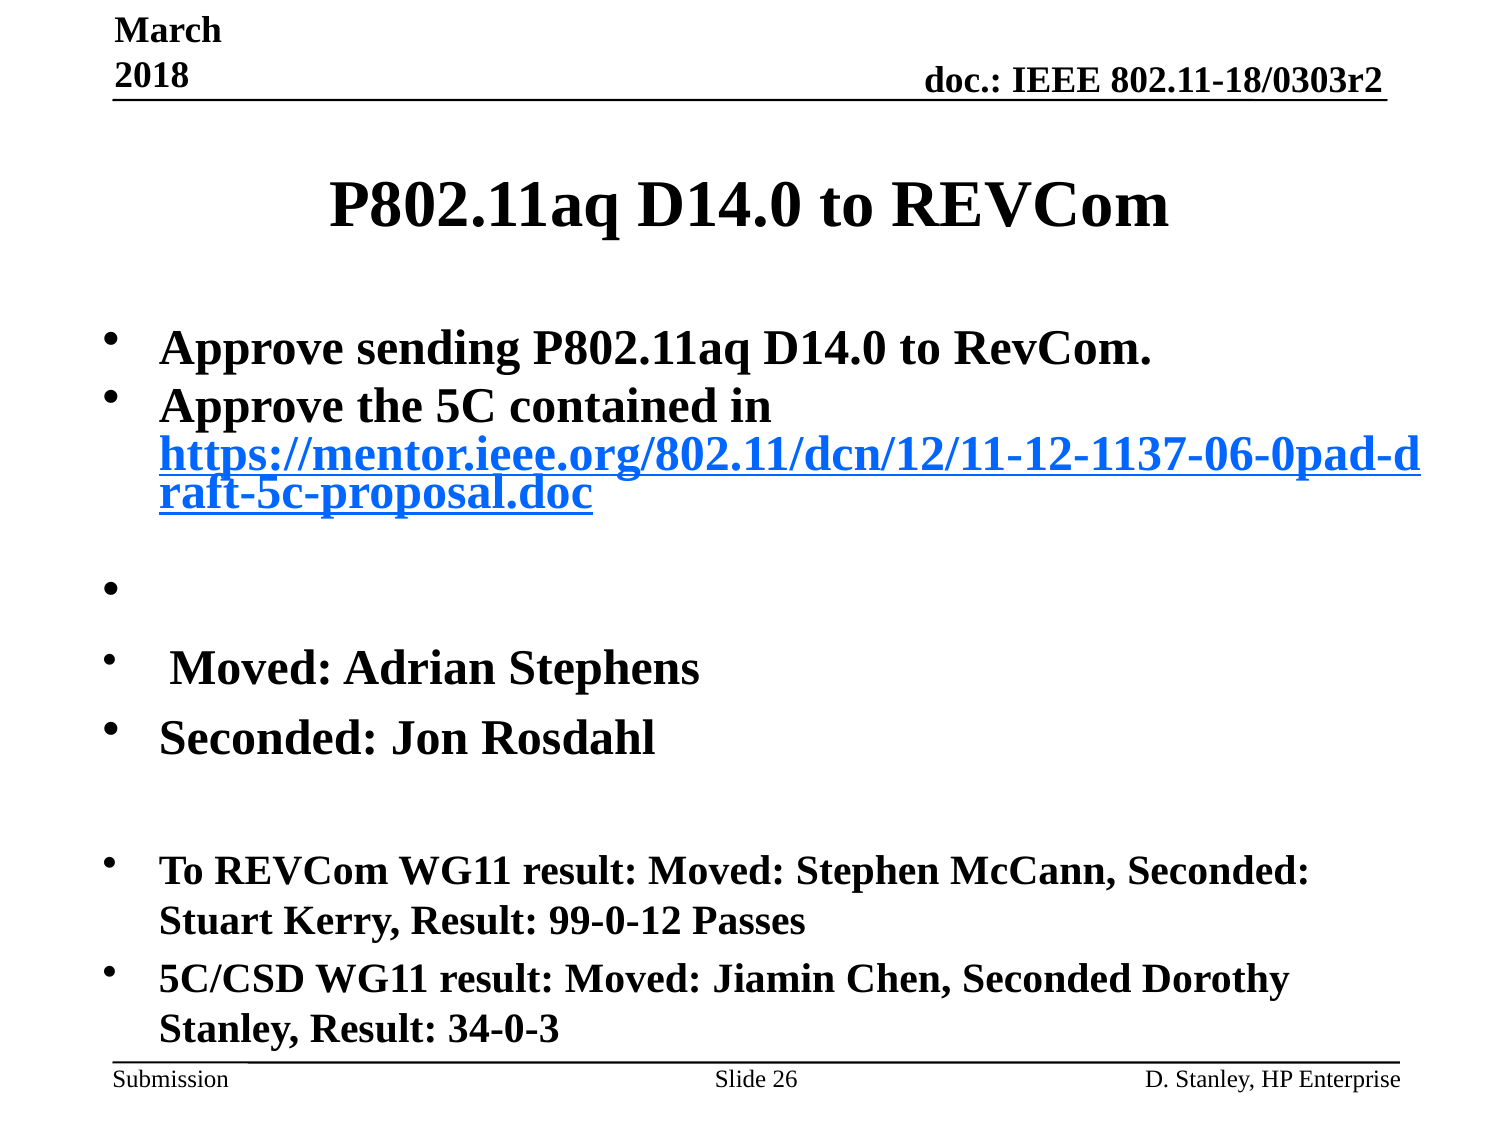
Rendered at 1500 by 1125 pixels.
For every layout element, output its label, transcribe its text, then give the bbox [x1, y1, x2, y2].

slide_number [114, 49, 270, 95]
footer D. Stanley, HP Enterprise [878, 1061, 1402, 1093]
list [68, 262, 1432, 1050]
text_box Approve sending P802.11aq D14.0 to RevCom. Approve the 5C contained in https://mentor.ieee.org/802.11/dcn/12/11-12-1137-06-0pad-draft-5c-proposal.doc Moved: Adrian Stephens Seconded: Jon Rosdahl To REVCom WG11 result: Moved: Stephen McCann, Seconded: Stuart Kerry, Result: 99-0-12 Passes 5C/CSD WG11 result: Moved: Jiamin Chen, Seconded Dorothy Stanley, Result: 34-0-3 [87, 318, 1450, 1051]
title P802.11aq D14.0 to REVCom [112, 112, 1388, 262]
slide_number Slide 26 [712, 1061, 800, 1093]
